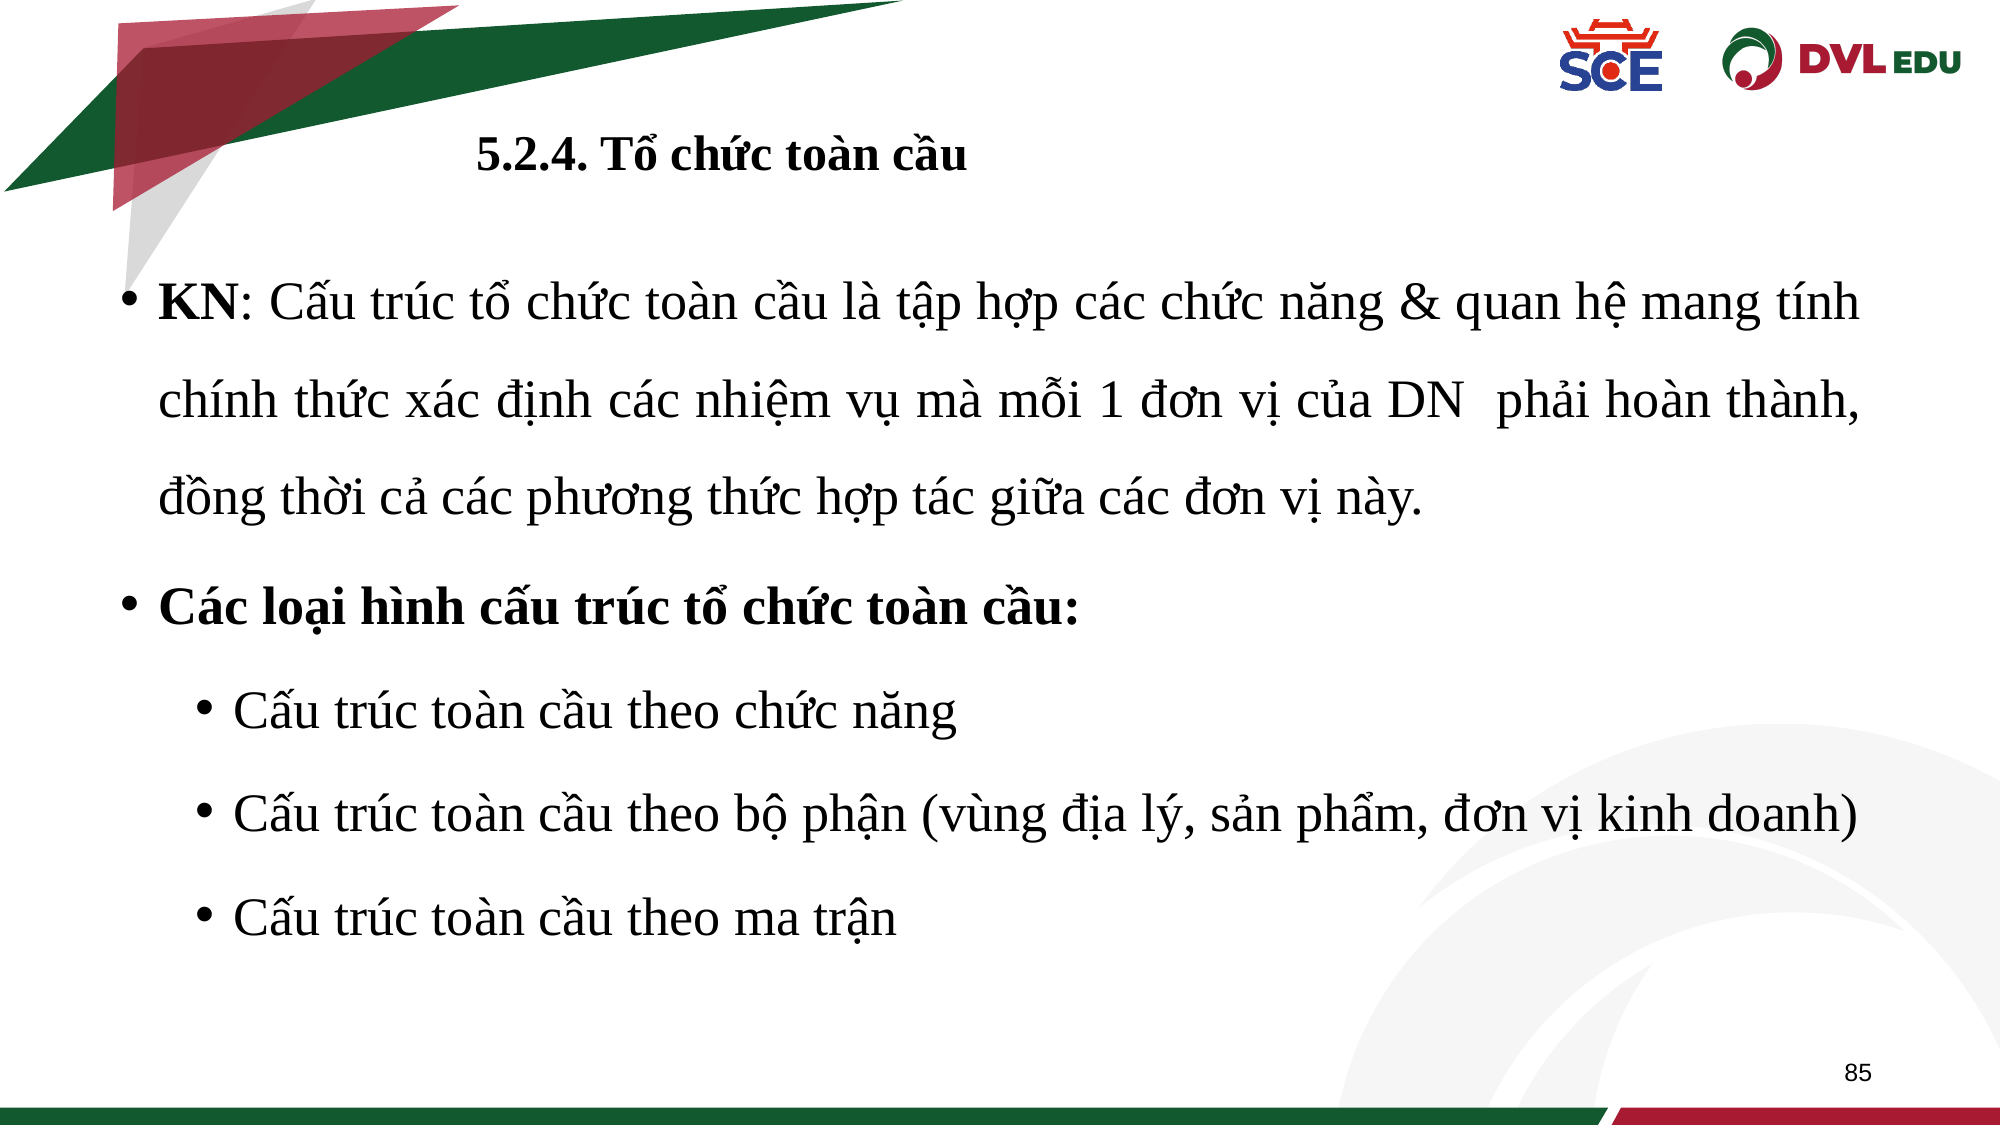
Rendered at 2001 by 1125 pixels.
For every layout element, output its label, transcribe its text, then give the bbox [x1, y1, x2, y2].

text_box 5.2.4. Tổ chức toàn cầu [461, 113, 1560, 188]
picture [1559, 19, 1667, 91]
text_box KN: Cấu trúc tổ chức toàn cầu là tập hợp các chức năng & quan hệ mang tính chính thức xác định các nhiệm vụ mà mỗi 1 đơn vị của DN phải hoàn thành, đồng thời cả các phương thức hợp tác giữa các đơn vị này. Các loại hình cấu trúc tổ chức toàn cầu: Cấu trúc toàn cầu theo chức năng Cấu trúc toàn cầu theo bộ phận (vùng địa lý, sản phẩm, đơn vị kinh doanh) Cấu trúc toàn cầu theo ma trận [106, 225, 1879, 1125]
picture [1722, 27, 1961, 91]
text_box 85 [1437, 1041, 1888, 1102]
